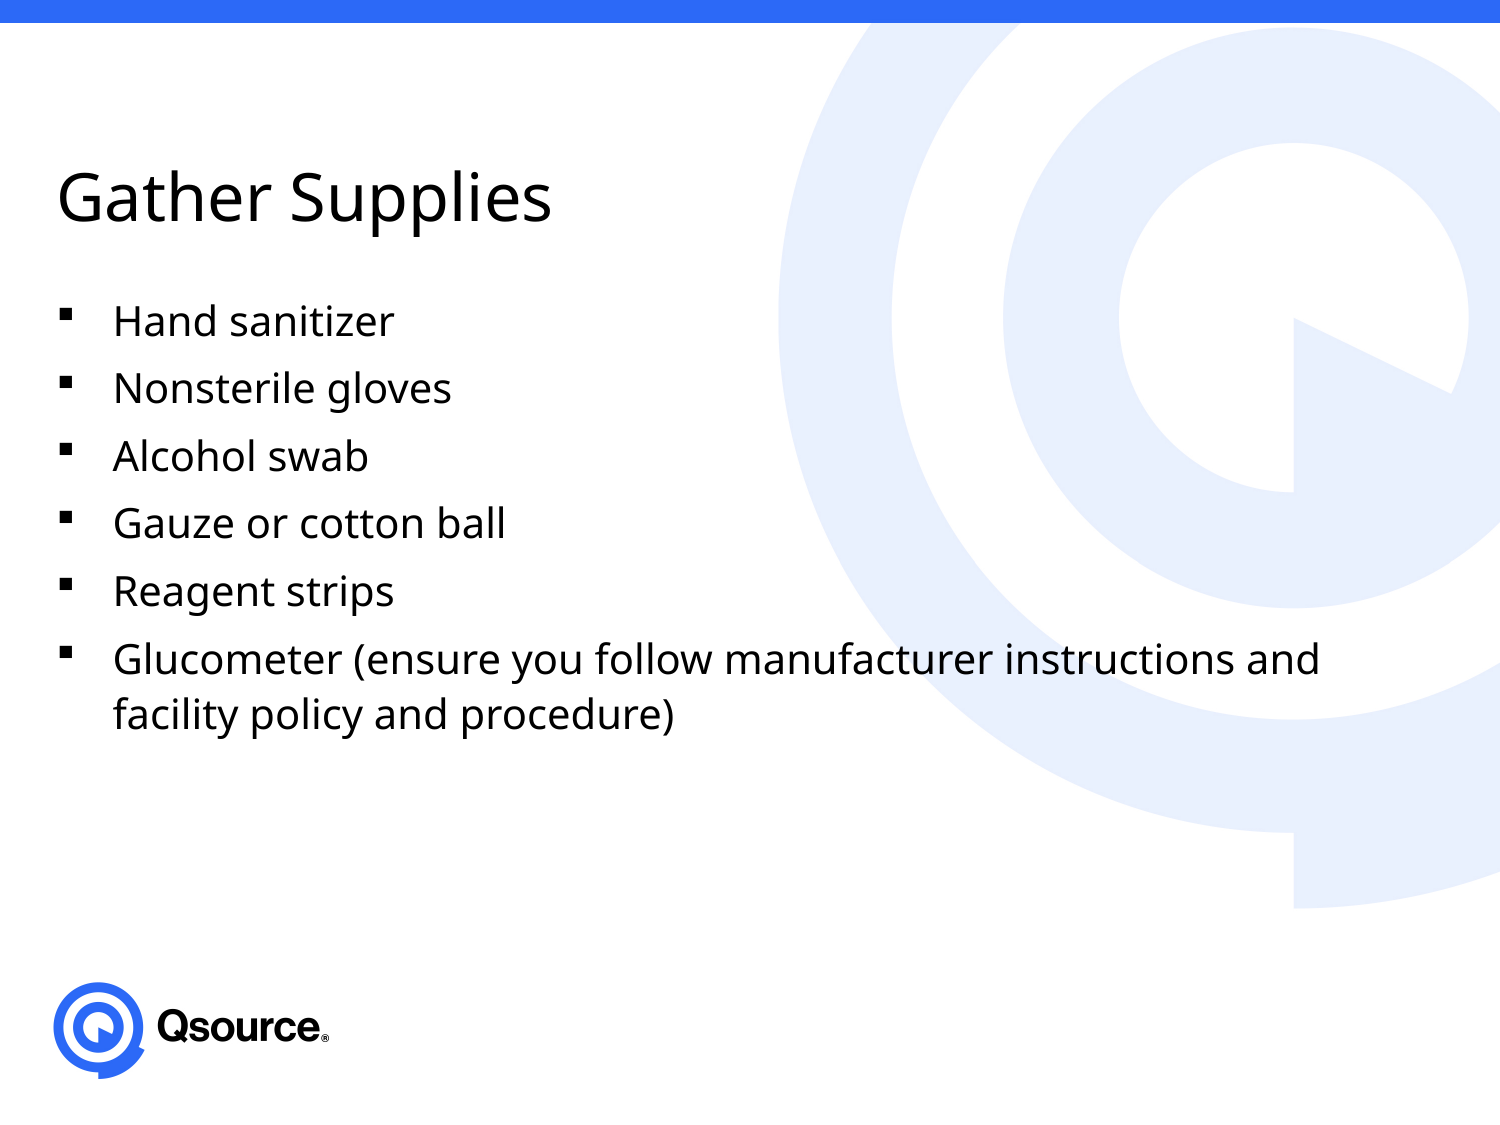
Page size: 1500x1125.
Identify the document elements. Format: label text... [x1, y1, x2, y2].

list Hand sanitizer Nonsterile gloves Alcohol swab Gauze or cotton ball Reagent strips Glucometer (ensure you follow manufacturer instructions and facility policy and procedure) [55, 291, 1380, 1045]
title Gather Supplies [55, 109, 1445, 291]
picture [0, 0, 1500, 1125]
